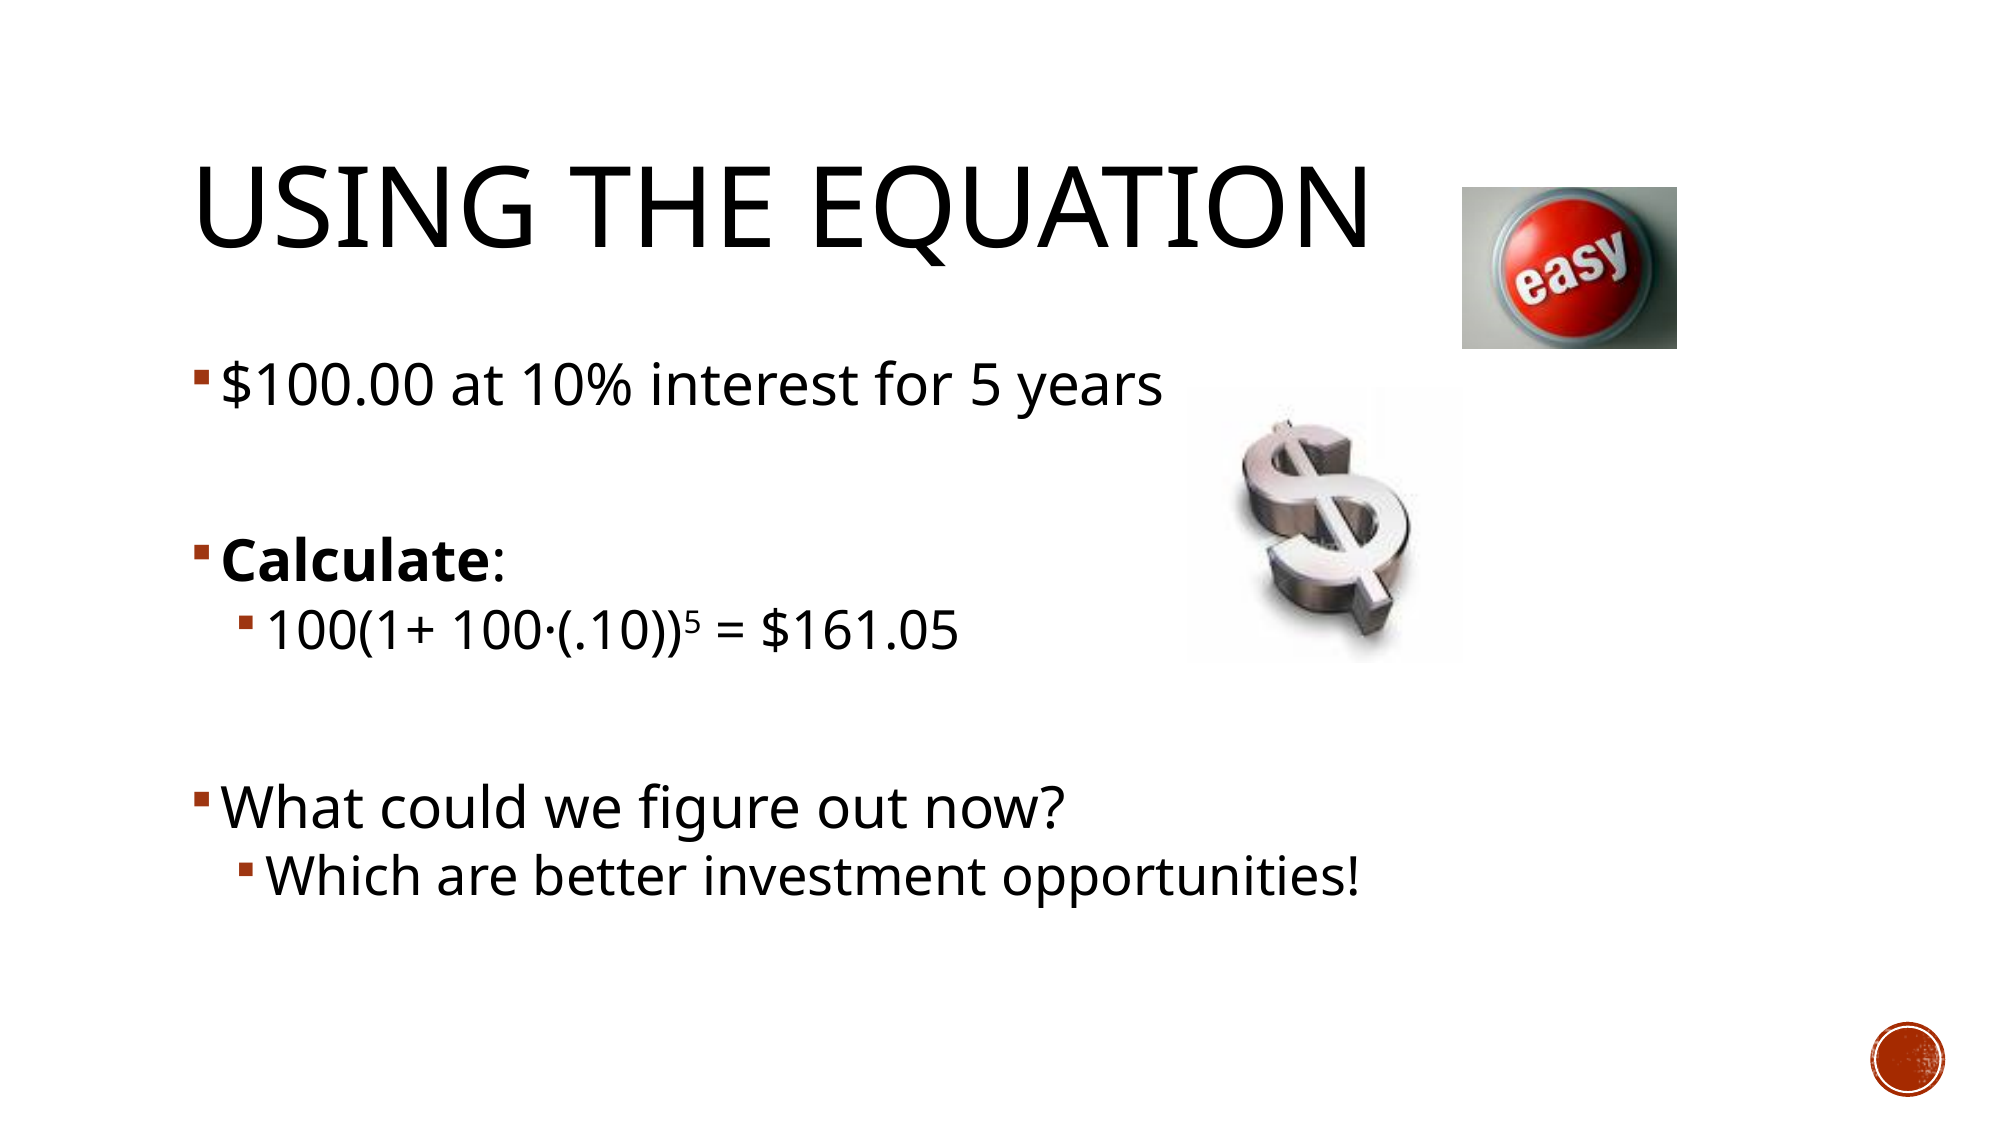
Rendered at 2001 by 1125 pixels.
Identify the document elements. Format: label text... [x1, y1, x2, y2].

title Using the Equation [175, 79, 1826, 344]
picture [1187, 387, 1463, 663]
picture [1462, 187, 1677, 349]
list $100.00 at 10% interest for 5 years Calculate: 100(1+ 100·(.10))5 = $161.05 What could we figure out now? Which are better investment opportunities! [175, 348, 1826, 1013]
